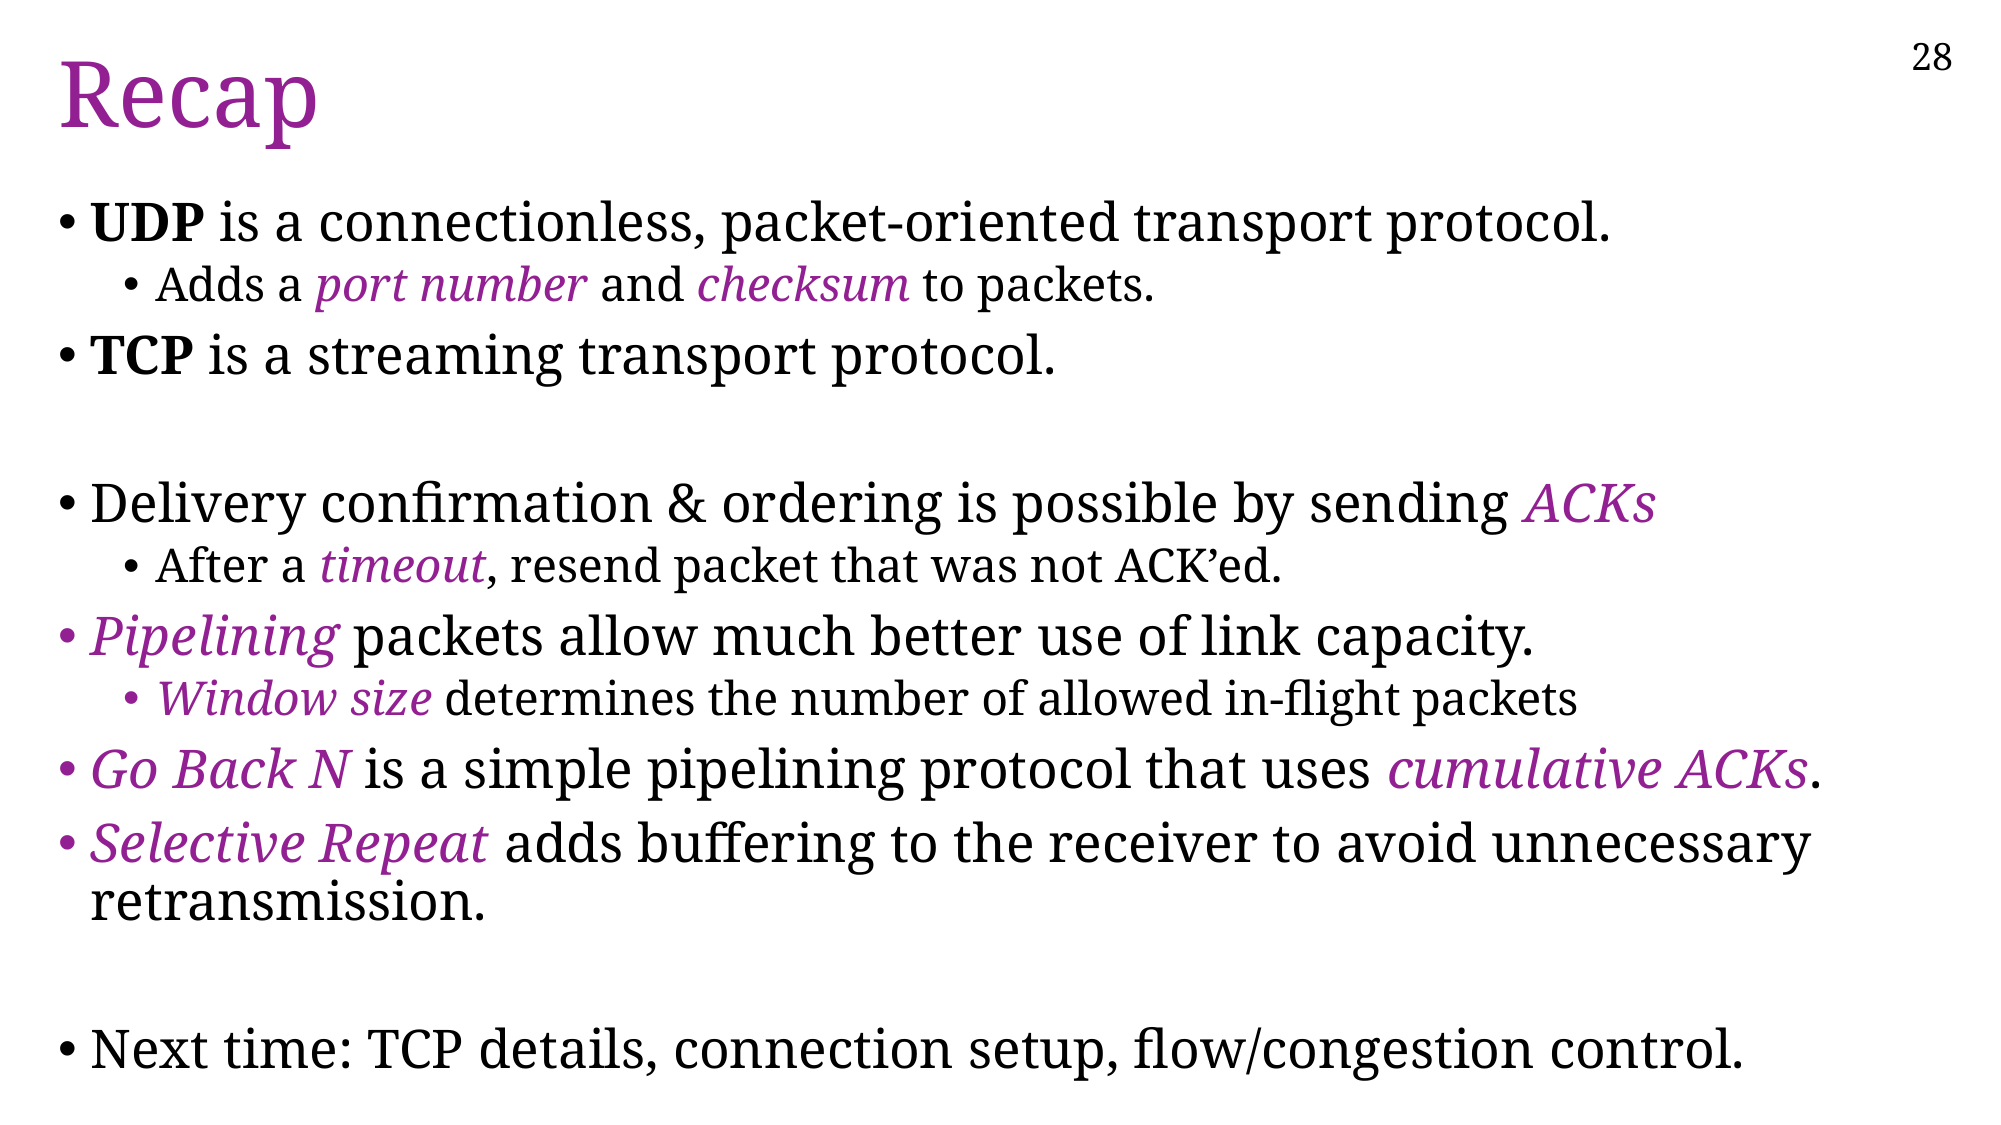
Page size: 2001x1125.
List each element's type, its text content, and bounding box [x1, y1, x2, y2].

list UDP is a connectionless, packet-oriented transport protocol. Adds a port number and checksum to packets. TCP is a streaming transport protocol. Delivery confirmation & ordering is possible by sending ACKs After a timeout, resend packet that was not ACK’ed. Pipelining packets allow much better use of link capacity. Window size determines the number of allowed in-flight packets Go Back N is a simple pipelining protocol that uses cumulative ACKs. Selective Repeat adds buffering to the receiver to avoid unnecessary retransmission. Next time: TCP details, connection setup, flow/congestion control. [43, 188, 1953, 1106]
title Recap [43, 25, 1953, 171]
